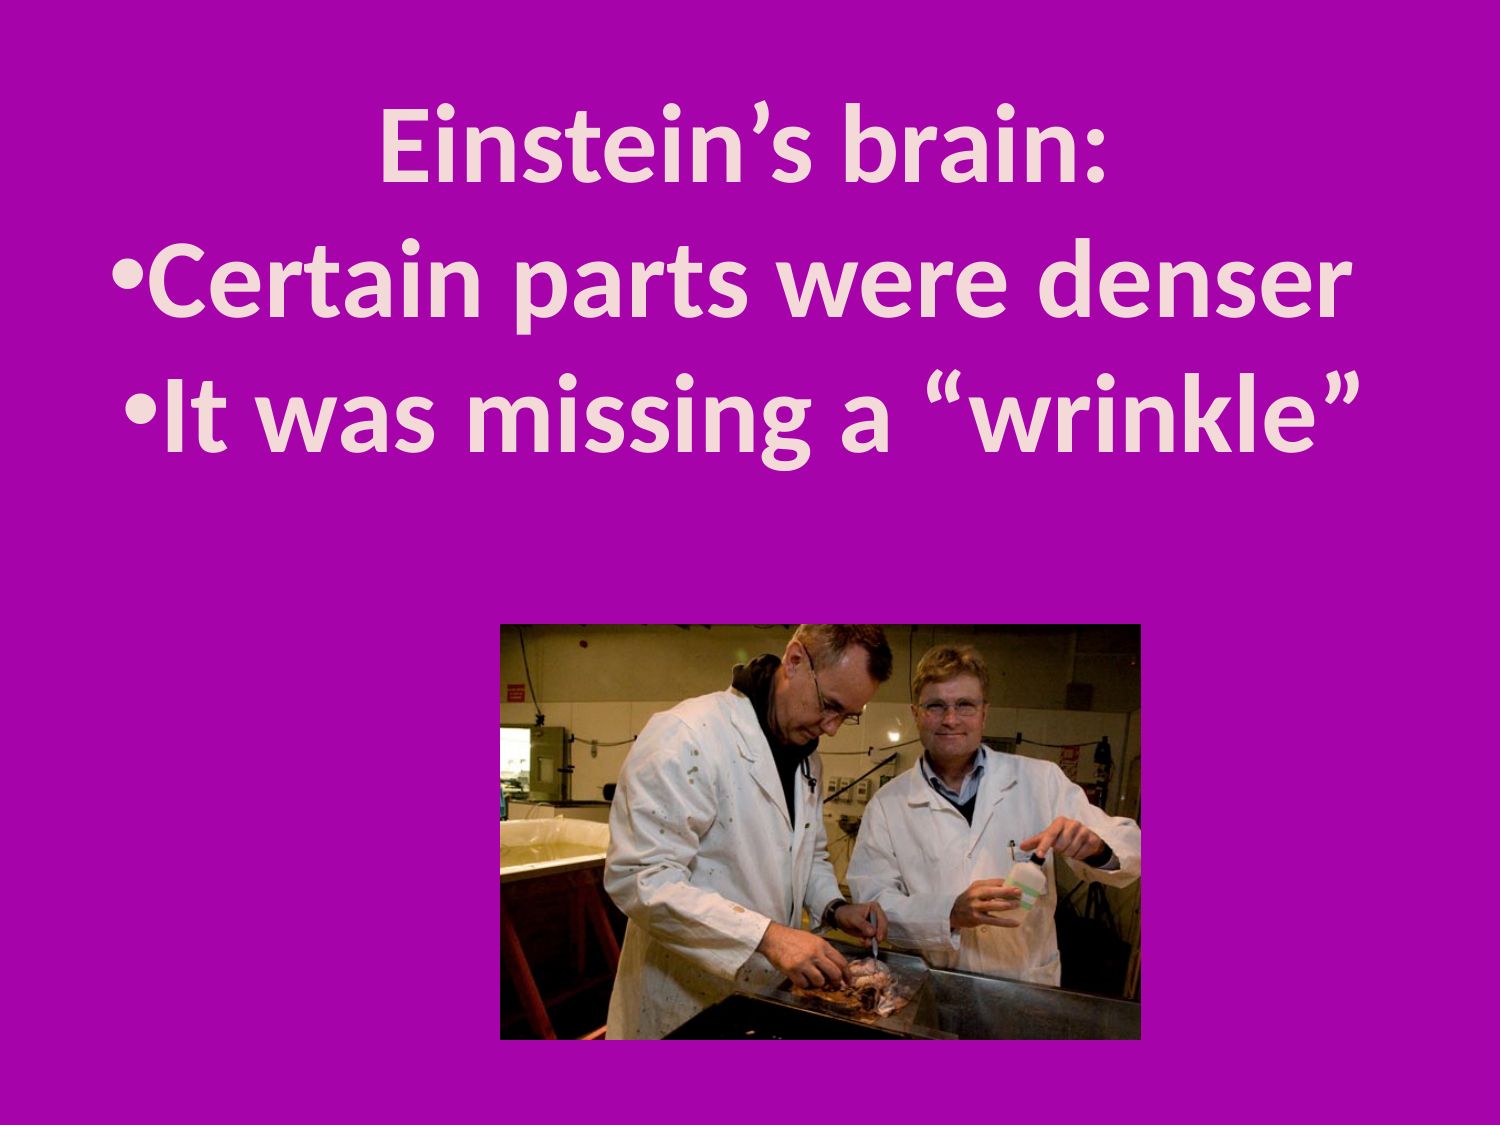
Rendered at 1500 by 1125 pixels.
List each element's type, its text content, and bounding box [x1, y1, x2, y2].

picture [499, 624, 1141, 1040]
text_box Einstein’s brain: Certain parts were denser It was missing a “wrinkle” [93, 62, 1397, 483]
